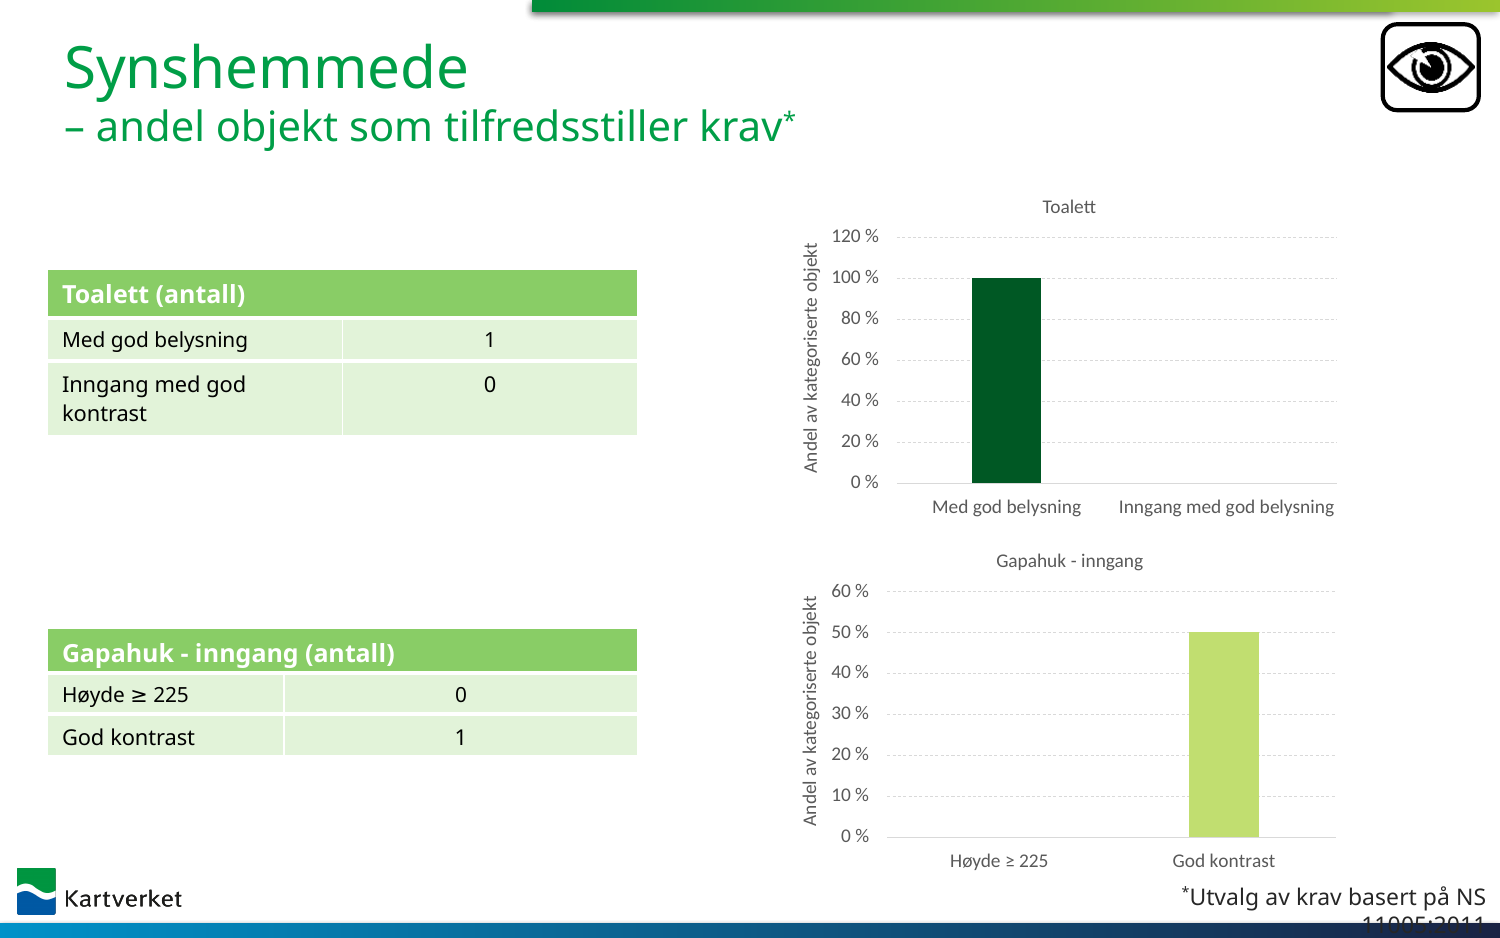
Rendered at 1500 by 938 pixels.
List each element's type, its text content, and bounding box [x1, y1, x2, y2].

table_cell Med god belysning [48, 320, 342, 359]
table_header Toalett (antall) [48, 270, 637, 316]
table_cell 1 [285, 716, 637, 755]
table_cell God kontrast [48, 716, 283, 755]
text_box *Utvalg av krav basert på NS 11005:2011 [1068, 873, 1500, 938]
picture [791, 541, 1348, 880]
picture [791, 187, 1348, 526]
table_header Gapahuk - inngang (antall) [48, 629, 637, 671]
table_cell Høyde ≥ 225 [48, 675, 283, 712]
table_cell Inngang med god kontrast [48, 363, 342, 435]
table_cell 0 [285, 675, 637, 712]
table_cell 0 [343, 363, 637, 435]
table_cell 1 [343, 320, 637, 359]
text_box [1382, 24, 1480, 111]
text_box Synshemmede – andel objekt som tilfredsstiller krav* [49, 24, 1431, 158]
